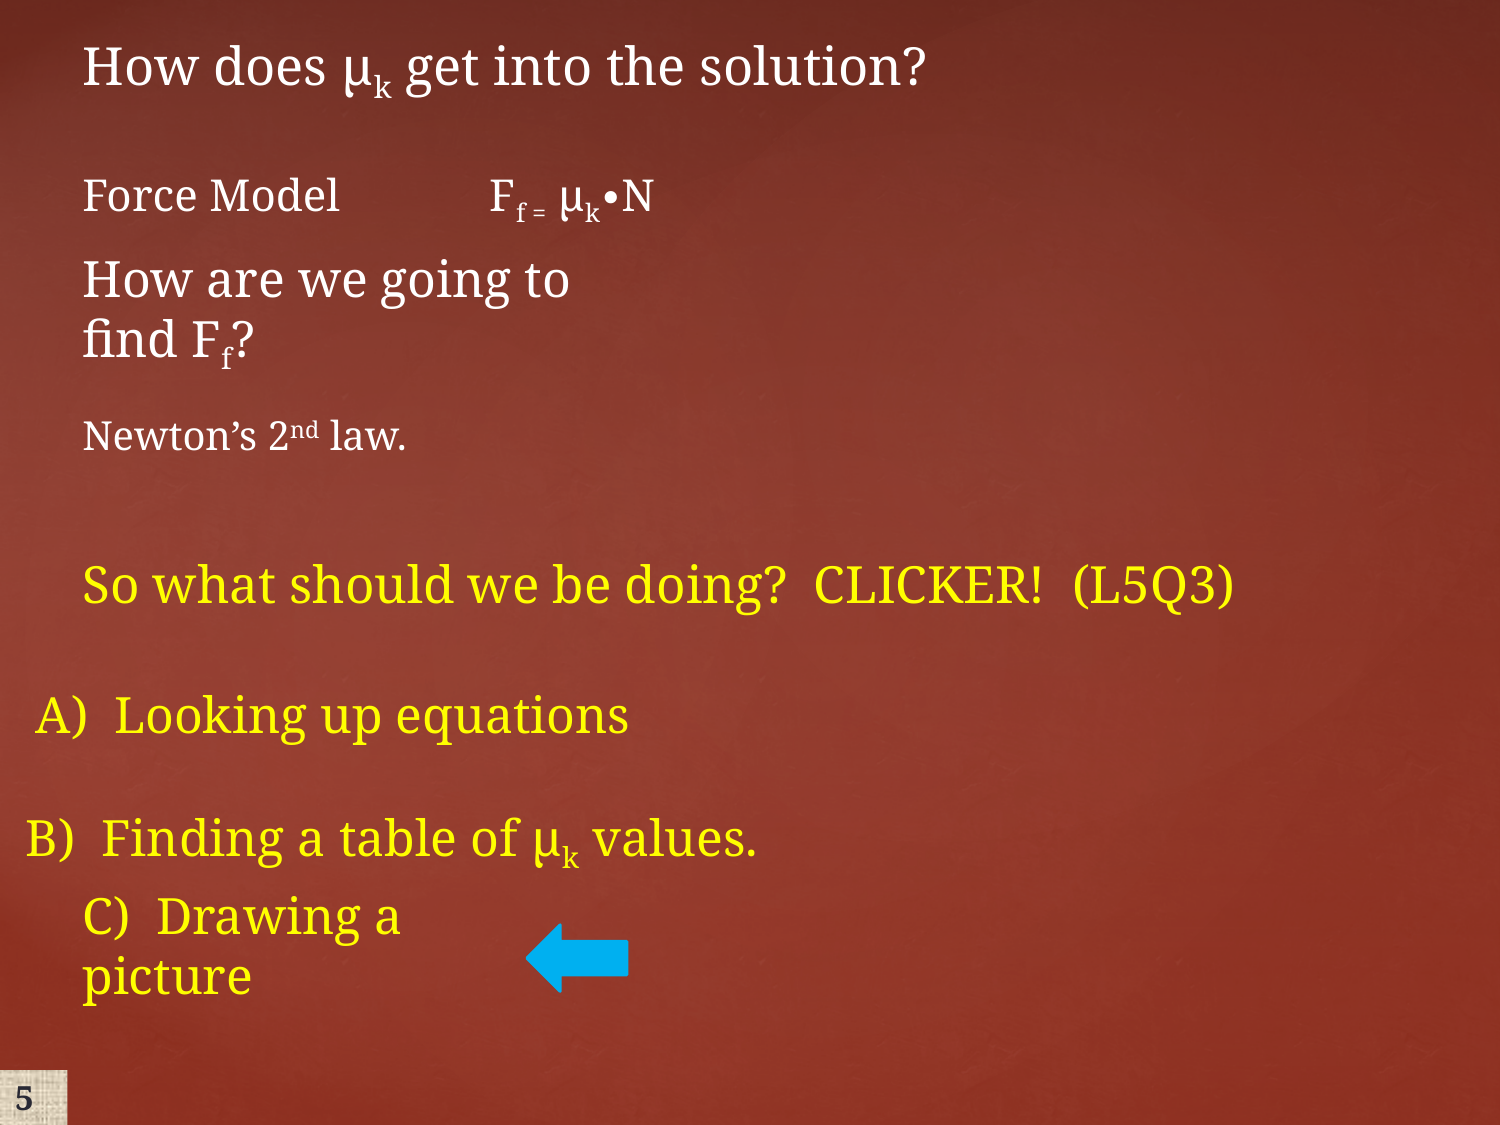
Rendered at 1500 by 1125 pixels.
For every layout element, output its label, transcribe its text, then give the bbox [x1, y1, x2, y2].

text_box How are we going to find Ff? [67, 282, 687, 341]
text_box B) Finding a table of μk values. [10, 799, 774, 883]
text_box C) Drawing a picture [67, 912, 518, 977]
text_box 5 [0, 1070, 68, 1125]
text_box Newton’s 2nd law. [67, 387, 468, 481]
text_box So what should we be doing? CLICKER! (L5Q3) [67, 537, 1330, 629]
text_box A) Looking up equations [21, 675, 646, 751]
text_box Force Model Ff = μk∙N [67, 160, 800, 236]
list How does μk get into the solution? [67, 24, 968, 113]
text_box [525, 923, 629, 993]
